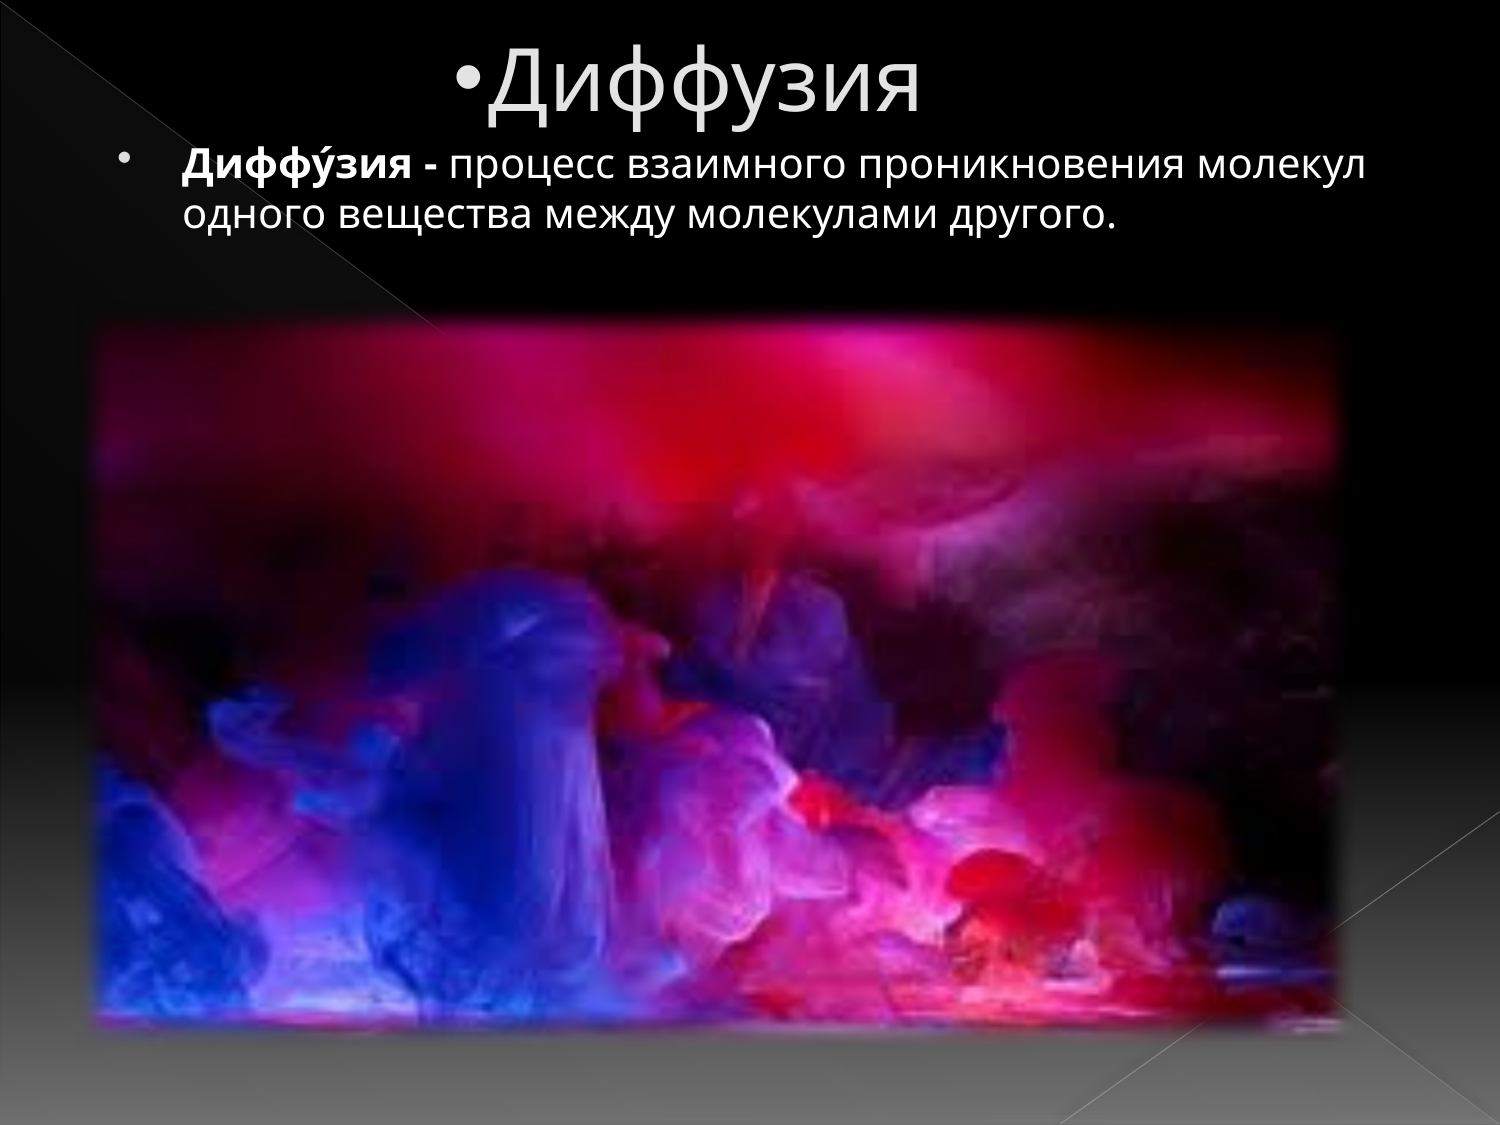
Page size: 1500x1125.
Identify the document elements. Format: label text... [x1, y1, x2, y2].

list Диффу́зия - процесс взаимного проникновения молекул одного вещества между молекулами другого. [93, 128, 1383, 387]
title Диффузия [46, 0, 1336, 153]
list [76, 302, 1359, 1049]
